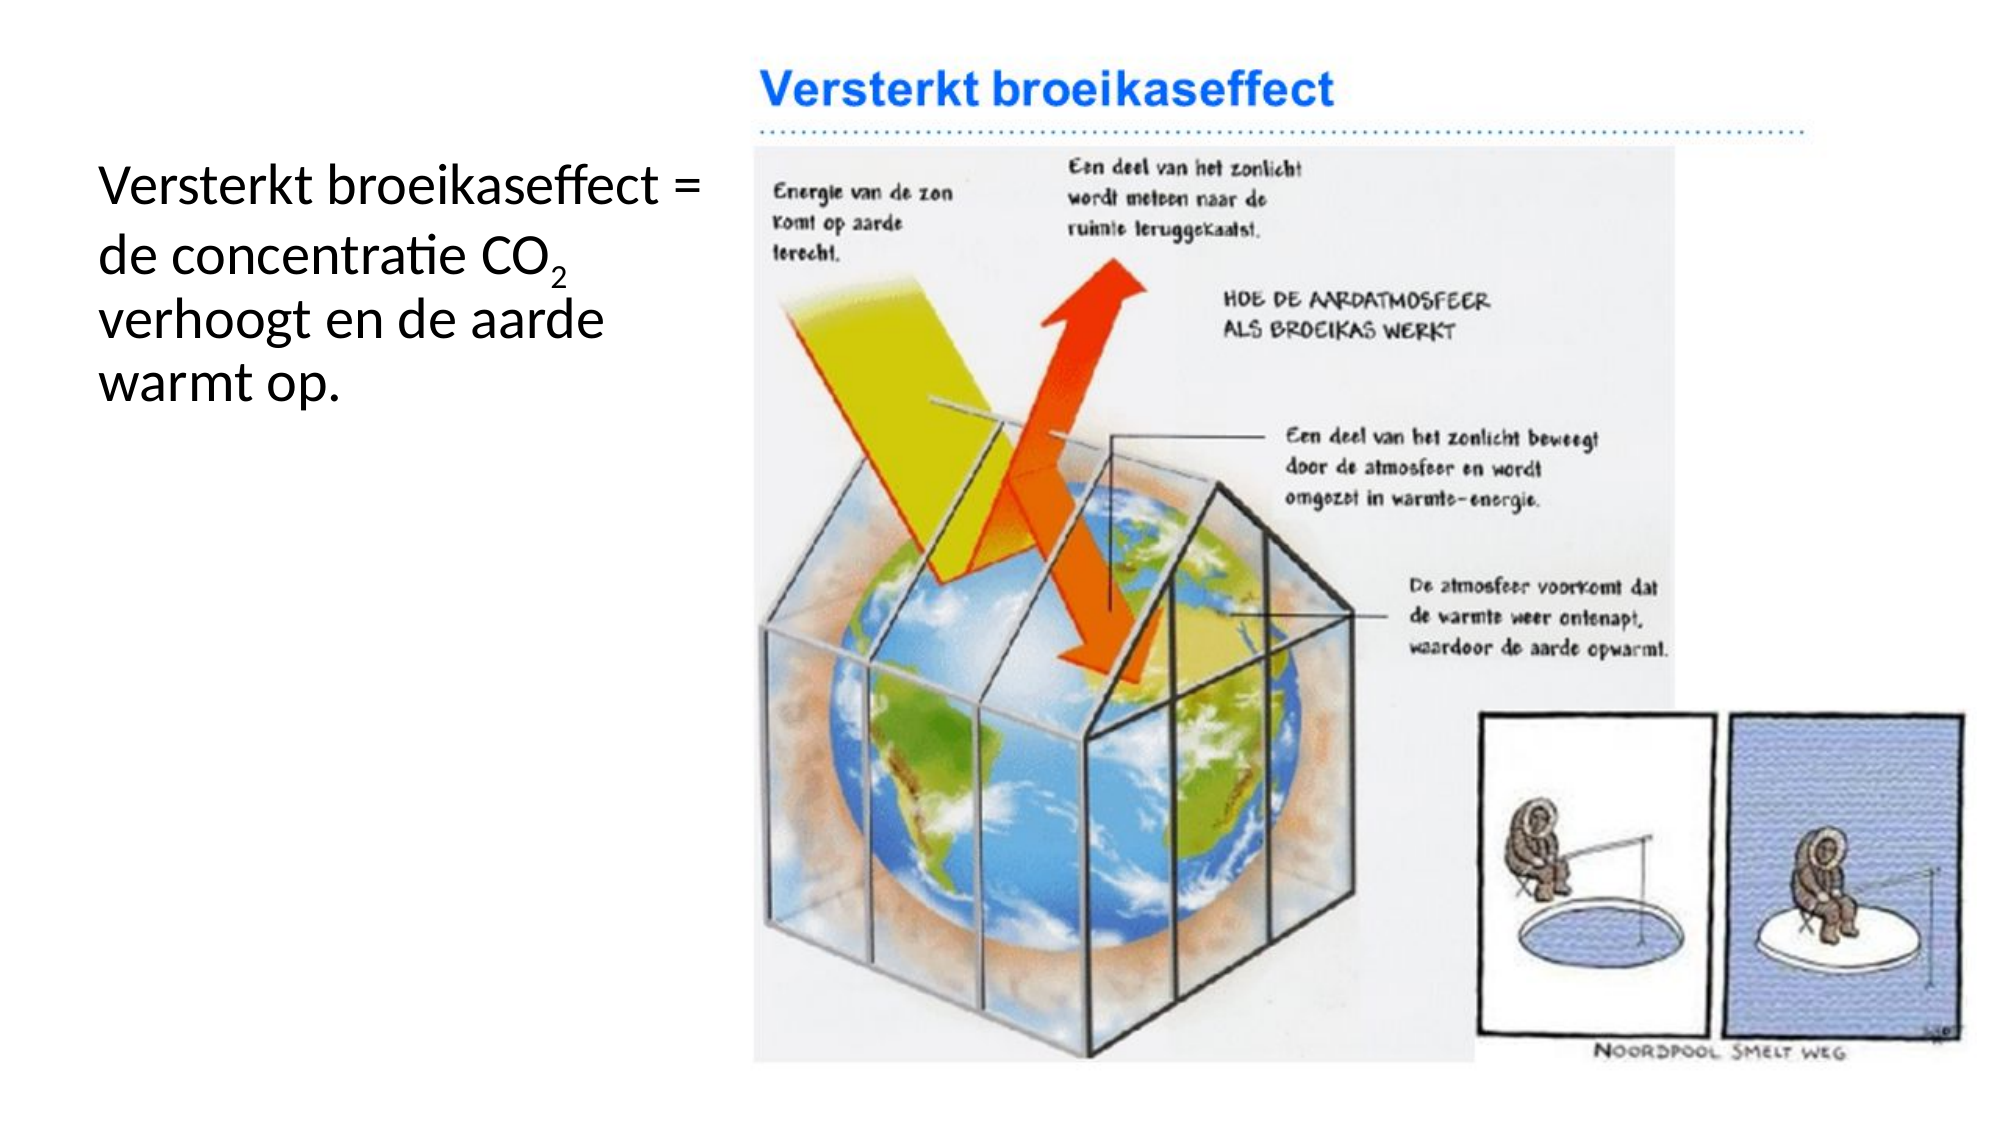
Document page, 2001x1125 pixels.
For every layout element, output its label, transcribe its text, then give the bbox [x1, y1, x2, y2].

picture [730, 27, 2001, 1109]
list Versterkt broeikaseffect = de concentratie CO2 verhoogt en de aarde warmt op. [83, 146, 730, 861]
